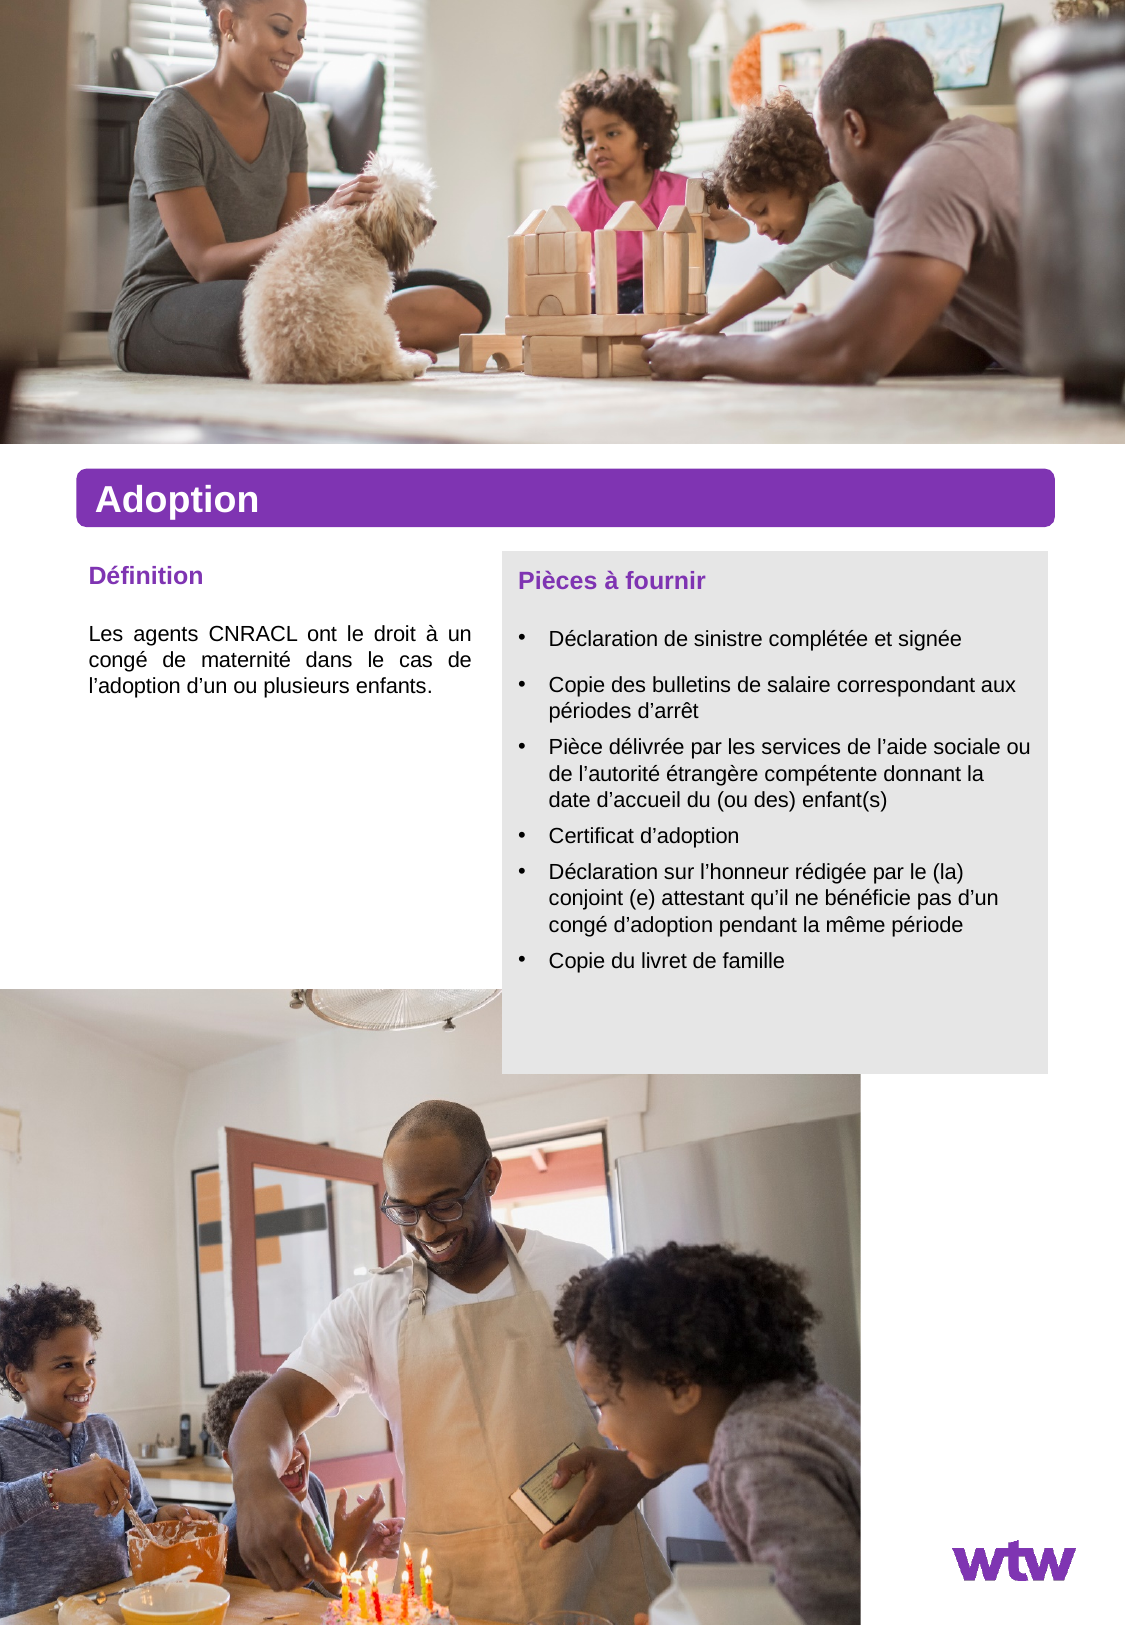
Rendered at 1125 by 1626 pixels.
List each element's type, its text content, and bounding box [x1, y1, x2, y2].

picture [952, 1540, 1076, 1581]
text_box Adoption [76, 468, 1055, 528]
text_box Pièces à fournir Déclaration de sinistre complétée et signée Copie des bulletins de salaire correspondant aux périodes d’arrêt Pièce délivrée par les services de l’aide sociale ou de l’autorité étrangère compétente donnant la date d’accueil du (ou des) enfant(s) Certificat d’adoption Déclaration sur l’honneur rédigée par le (la) conjoint (e) attestant qu’il ne bénéficie pas d’un congé d’adoption pendant la même période Copie du livret de famille [502, 551, 1048, 1074]
picture [0, 989, 861, 1625]
text_box Définition Les agents CNRACL ont le droit à un congé de maternité dans le cas de l’adoption d’un ou plusieurs enfants. [73, 552, 488, 706]
picture [0, 0, 1125, 444]
